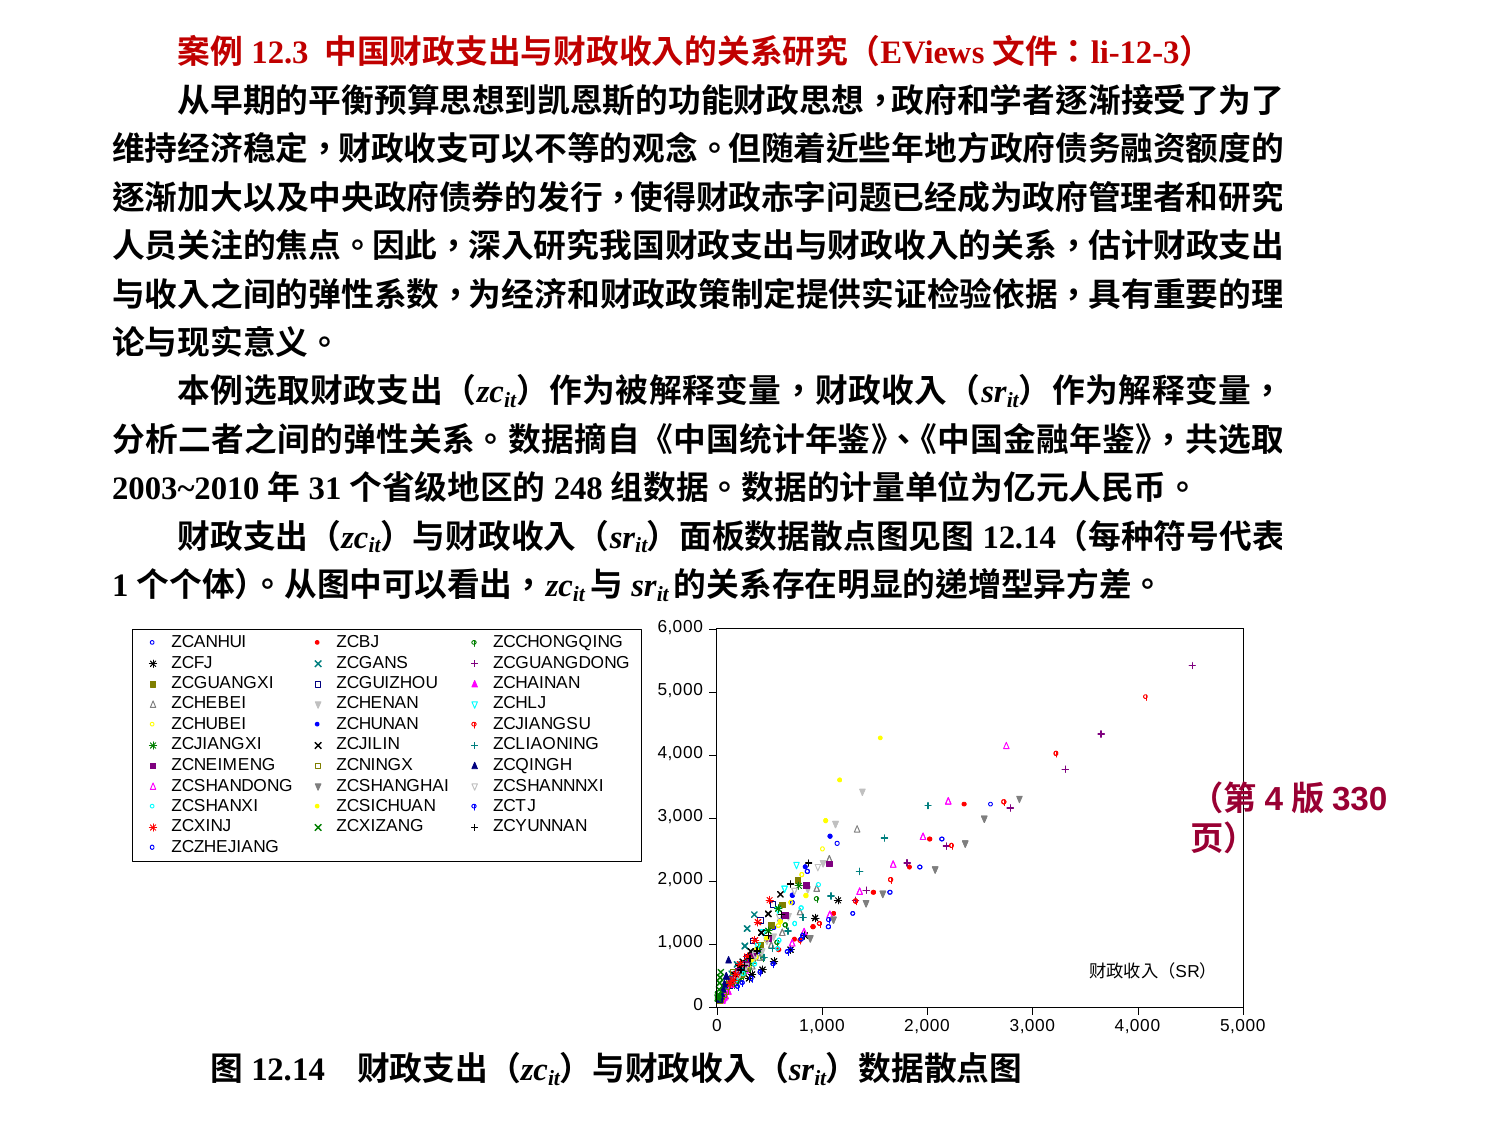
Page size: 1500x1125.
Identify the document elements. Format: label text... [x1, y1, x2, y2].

text_box （第4版330页） [1286, 769, 1471, 865]
picture [111, 27, 1282, 1093]
